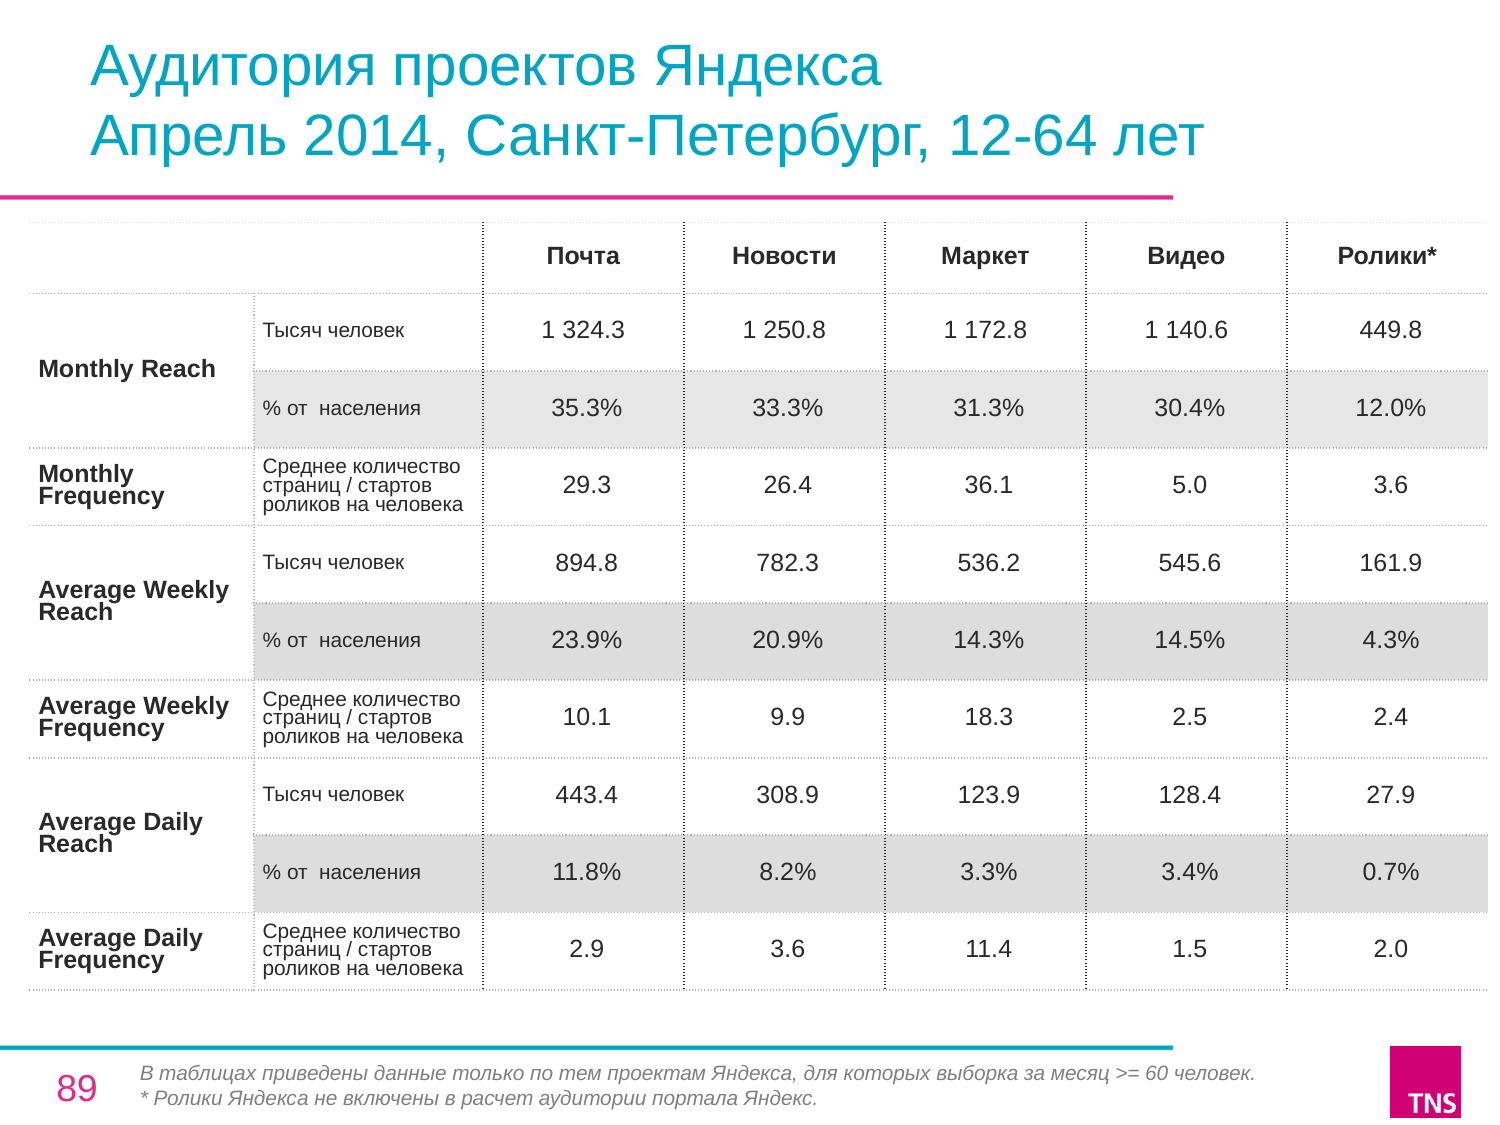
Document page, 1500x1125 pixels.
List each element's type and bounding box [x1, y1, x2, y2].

slide_number [40, 1055, 392, 1125]
title [74, 8, 1476, 187]
text_box [124, 1052, 1463, 1117]
picture [0, 0, 1500, 1125]
table_header [29, 223, 1488, 294]
table_cell [29, 294, 1488, 990]
